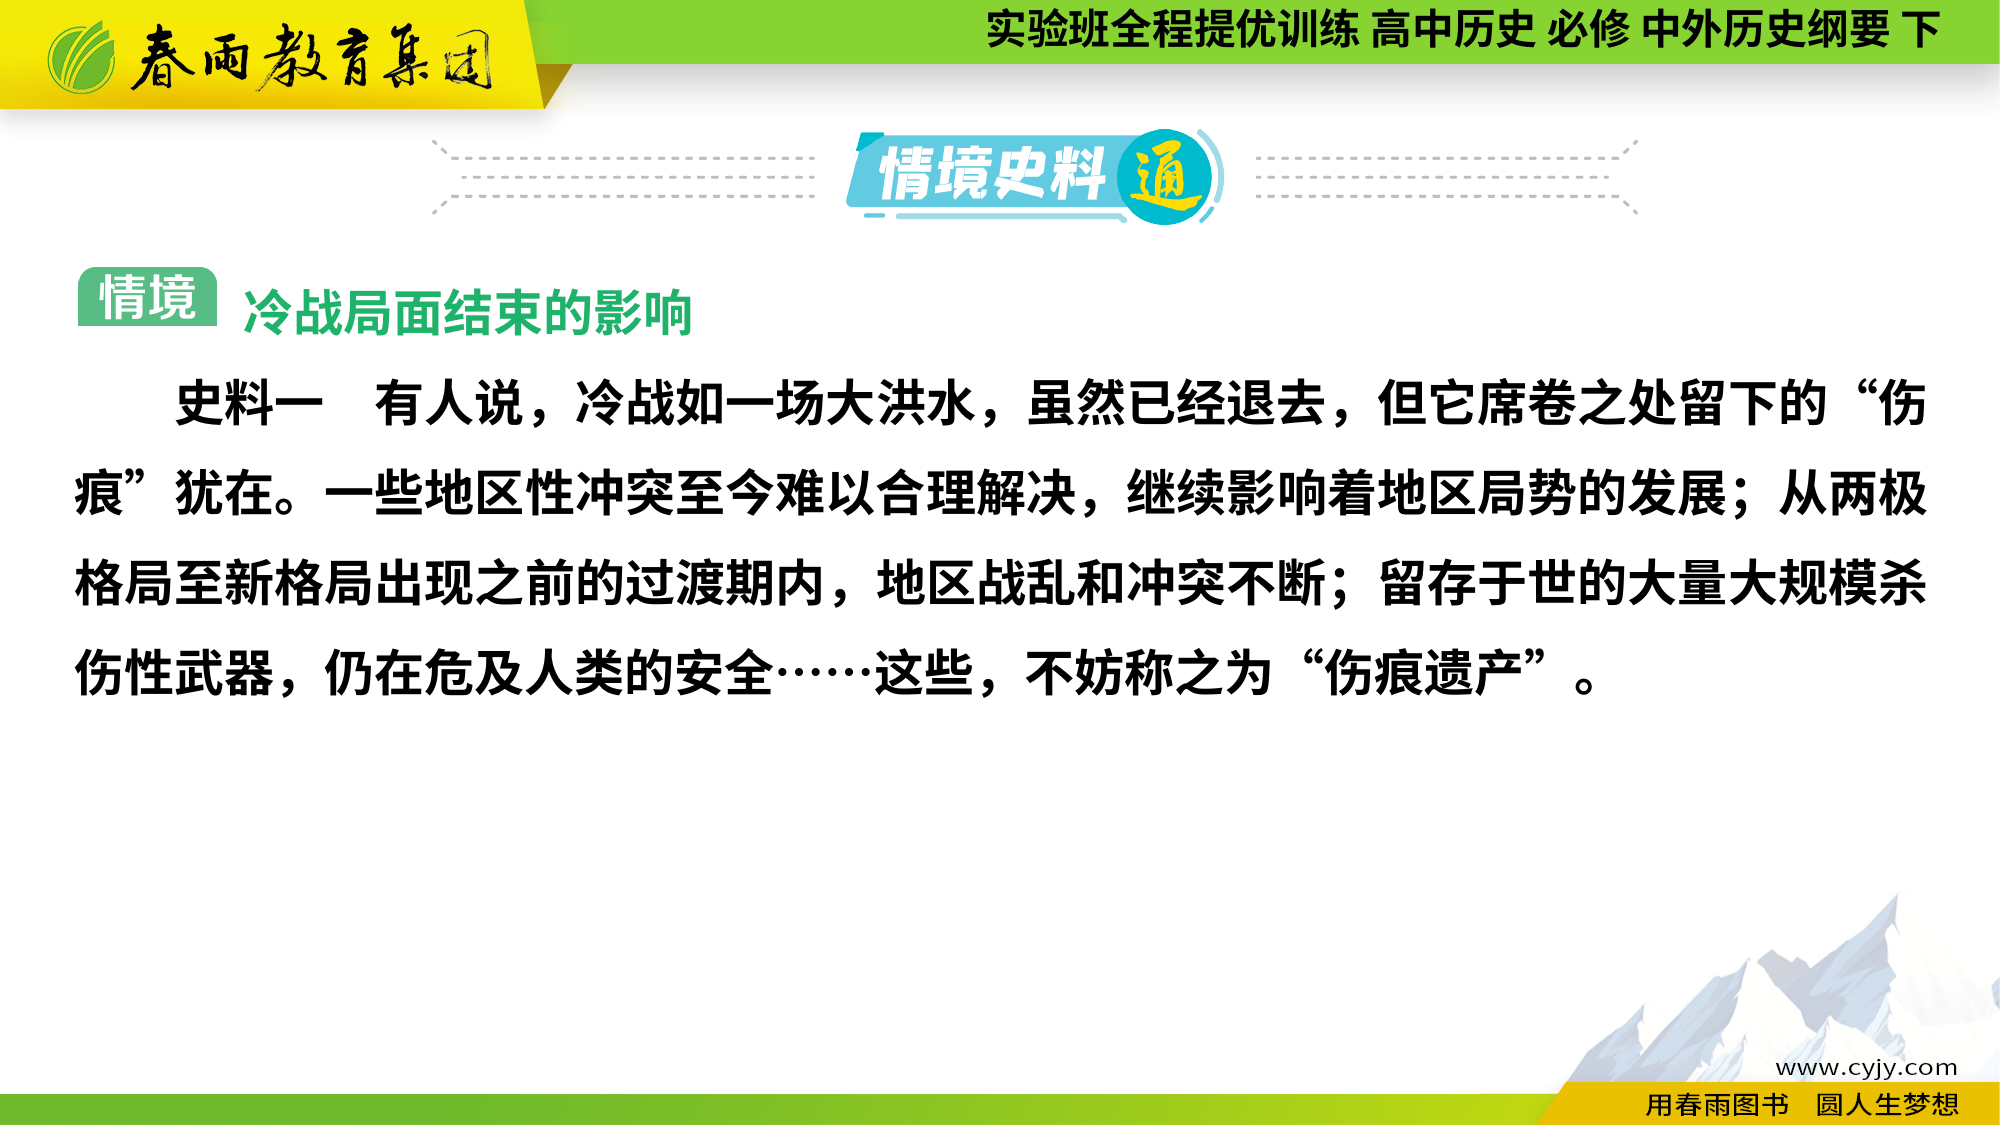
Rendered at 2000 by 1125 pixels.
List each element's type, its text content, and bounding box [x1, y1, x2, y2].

list 冷战局面结束的影响 史料一 有人说，冷战如一场大洪水，虽然已经退去，但它席卷之处留下的“伤痕”犹在。一些地区性冲突至今难以合理解决，继续影响着地区局势的发展；从两极格局至新格局出现之前的过渡期内，地区战乱和冲突不断；留存于世的大量大规模杀伤性武器，仍在危及人类的安全……这些，不妨称之为“伤痕遗产”。 [59, 243, 1944, 714]
picture [0, 0, 2000, 1125]
